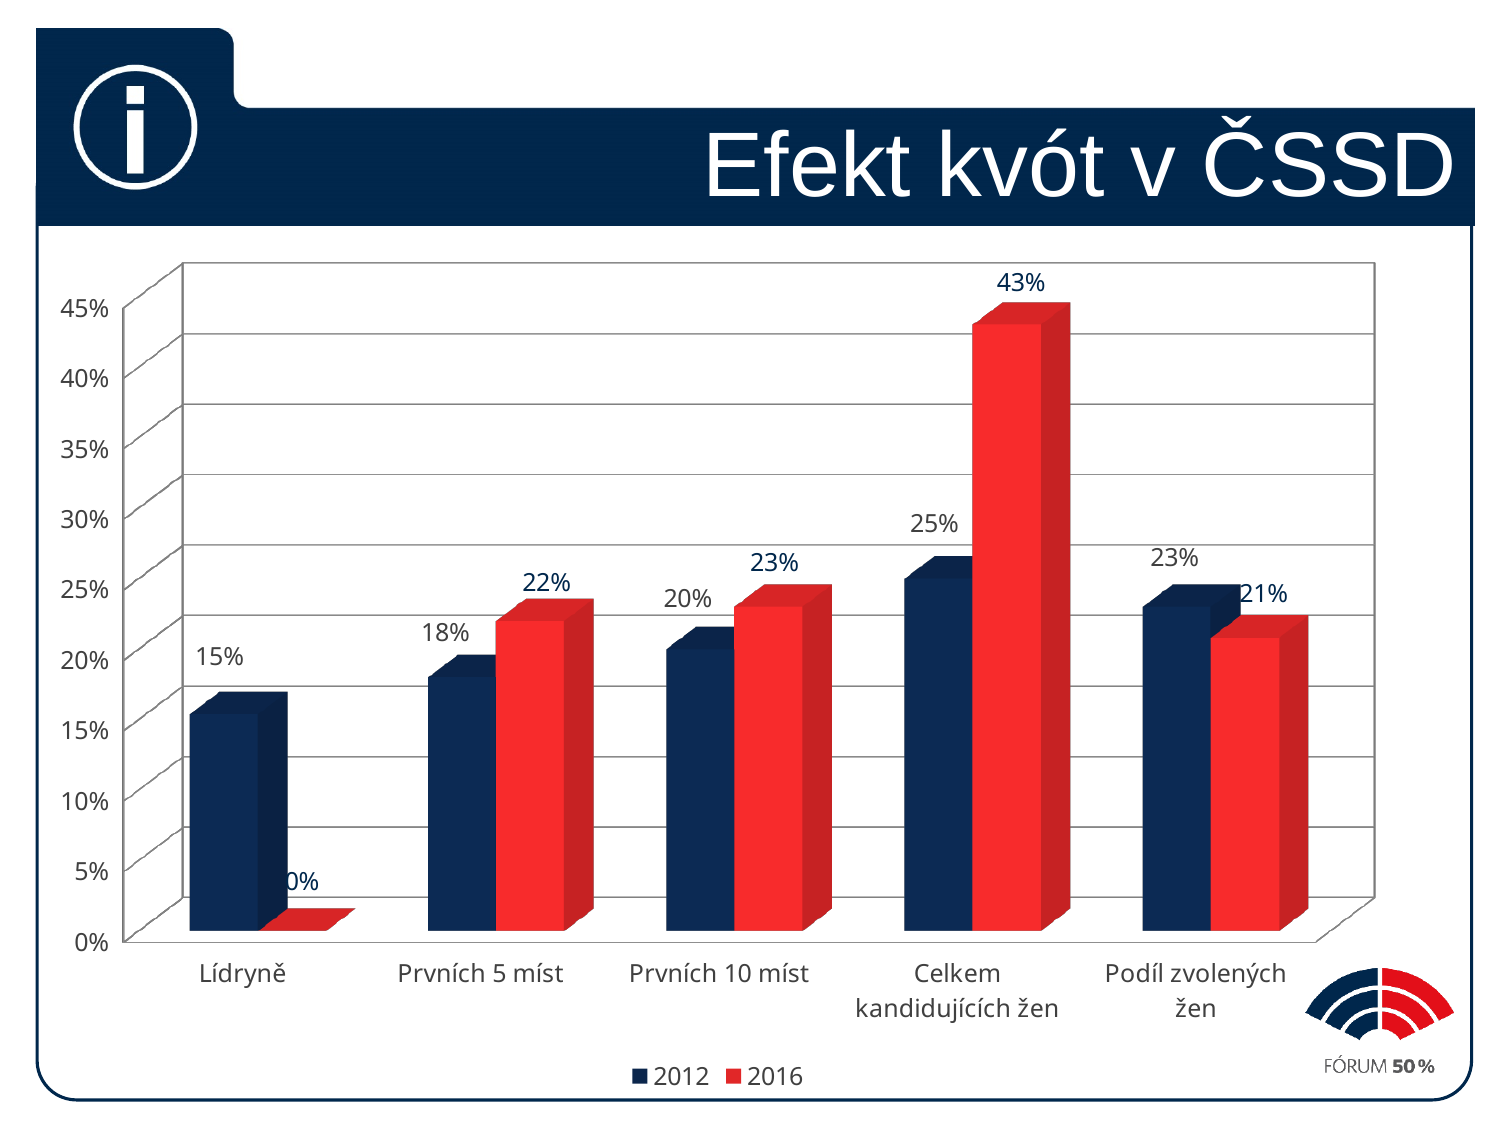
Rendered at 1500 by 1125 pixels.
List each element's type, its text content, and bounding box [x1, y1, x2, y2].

picture [1405, 968, 1454, 1073]
chart [31, 245, 1405, 1100]
picture [36, 28, 1475, 226]
title Efekt kvót v ČSSD [229, 107, 1473, 226]
